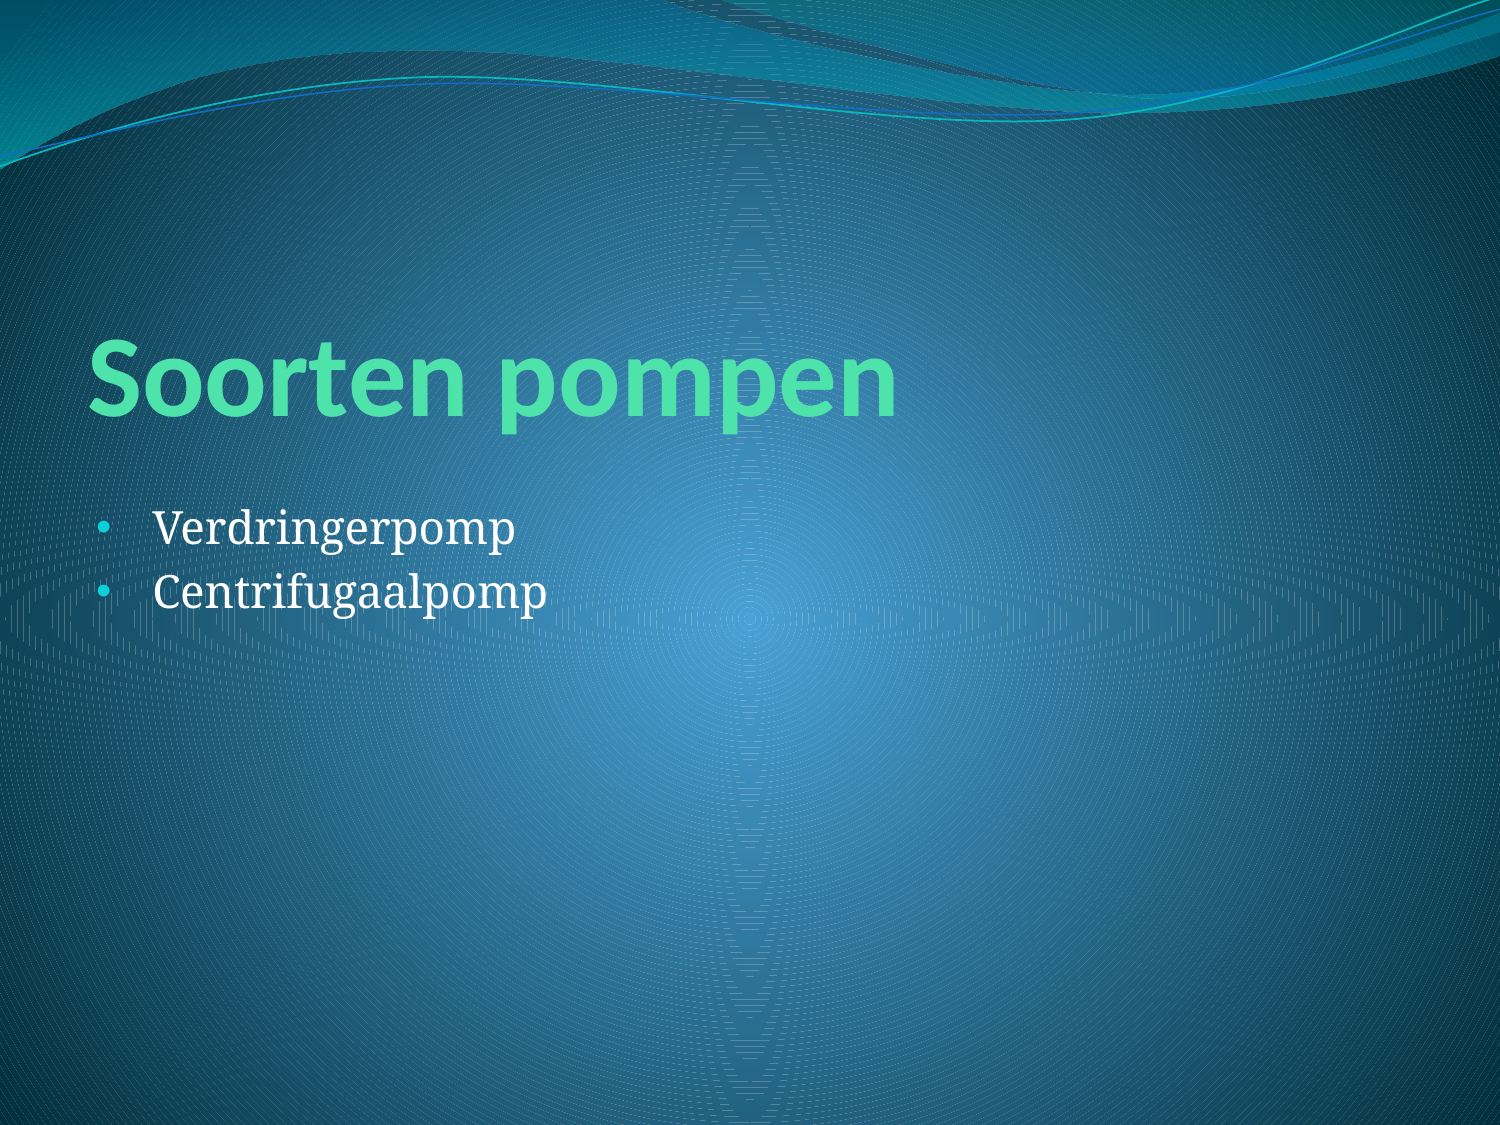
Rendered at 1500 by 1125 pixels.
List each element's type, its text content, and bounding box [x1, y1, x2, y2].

title Soorten pompen [86, 216, 1362, 440]
list Verdringerpomp Centrifugaalpomp [88, 491, 1364, 1125]
